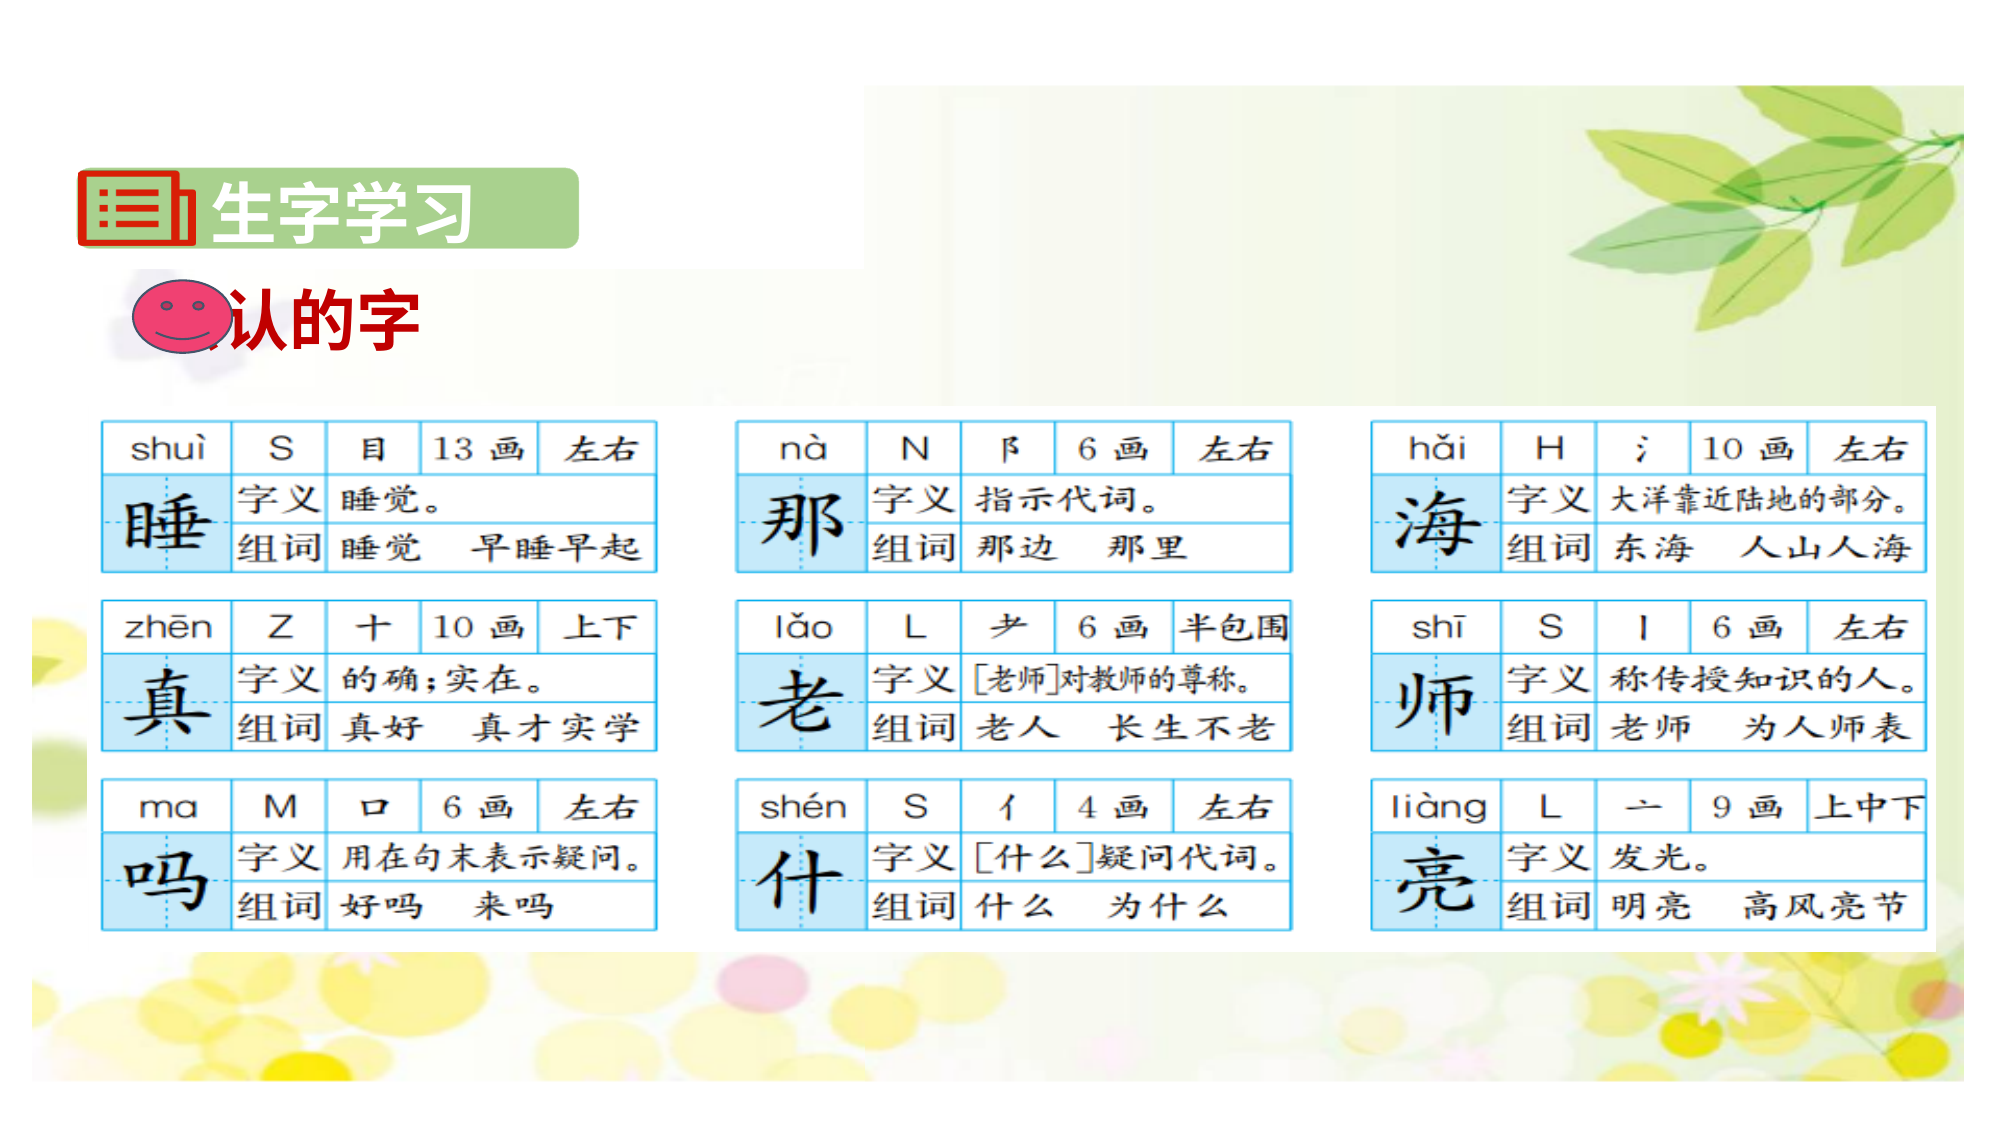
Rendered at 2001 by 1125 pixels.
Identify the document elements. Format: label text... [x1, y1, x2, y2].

picture [32, 84, 1964, 1093]
picture [78, 164, 196, 253]
text_box 生字学习 [195, 164, 679, 259]
